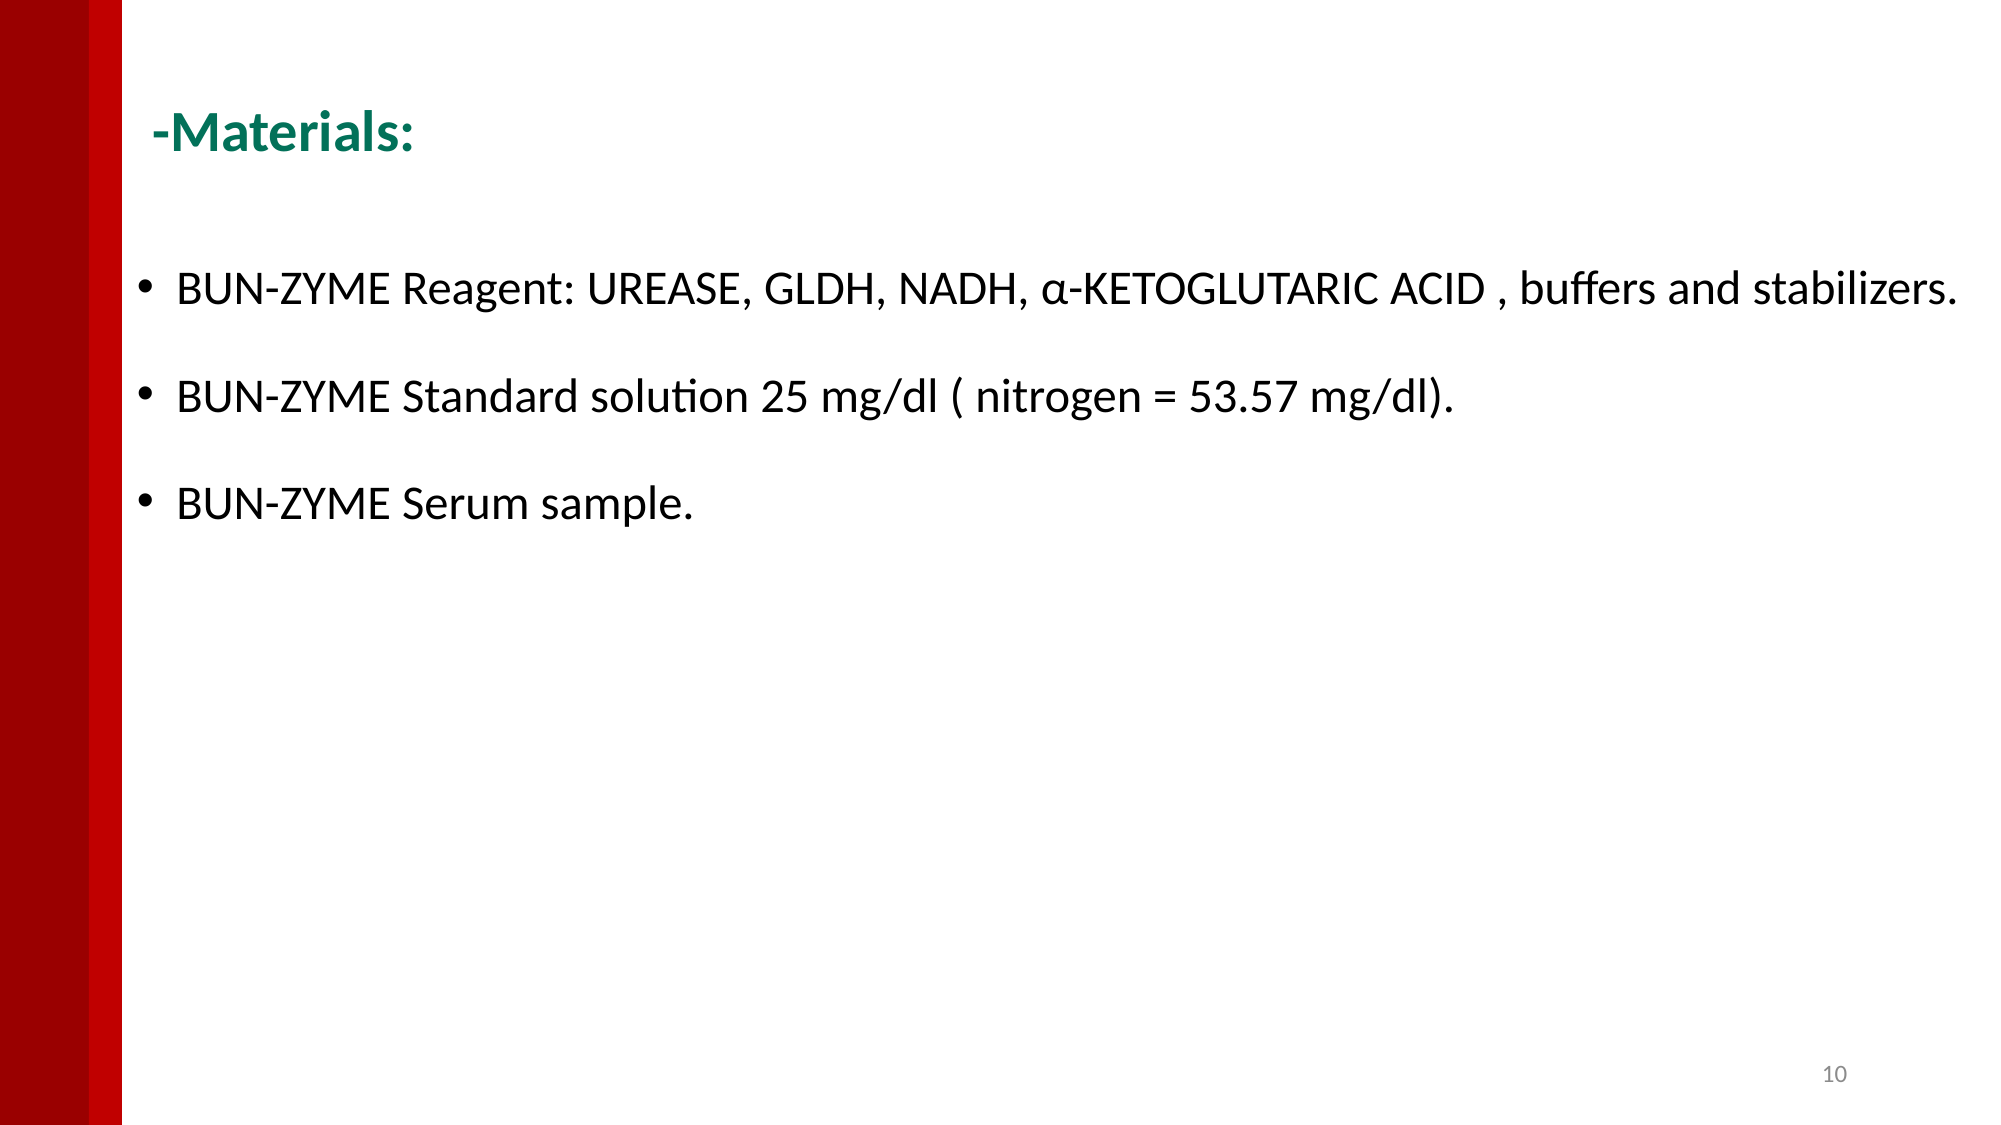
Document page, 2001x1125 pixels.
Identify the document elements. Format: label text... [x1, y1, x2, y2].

slide_number 10 [1412, 1042, 1863, 1103]
text_box [88, 0, 123, 1125]
list BUN-ZYME Reagent: UREASE, GLDH, NADH, α-KETOGLUTARIC ACID , buffers and stabilizers. BUN-ZYME Standard solution 25 mg/dl ( nitrogen = 53.57 mg/dl). BUN-ZYME Serum sample. [123, 219, 1985, 550]
title -Materials: [137, 23, 1863, 219]
text_box [0, 0, 88, 1125]
